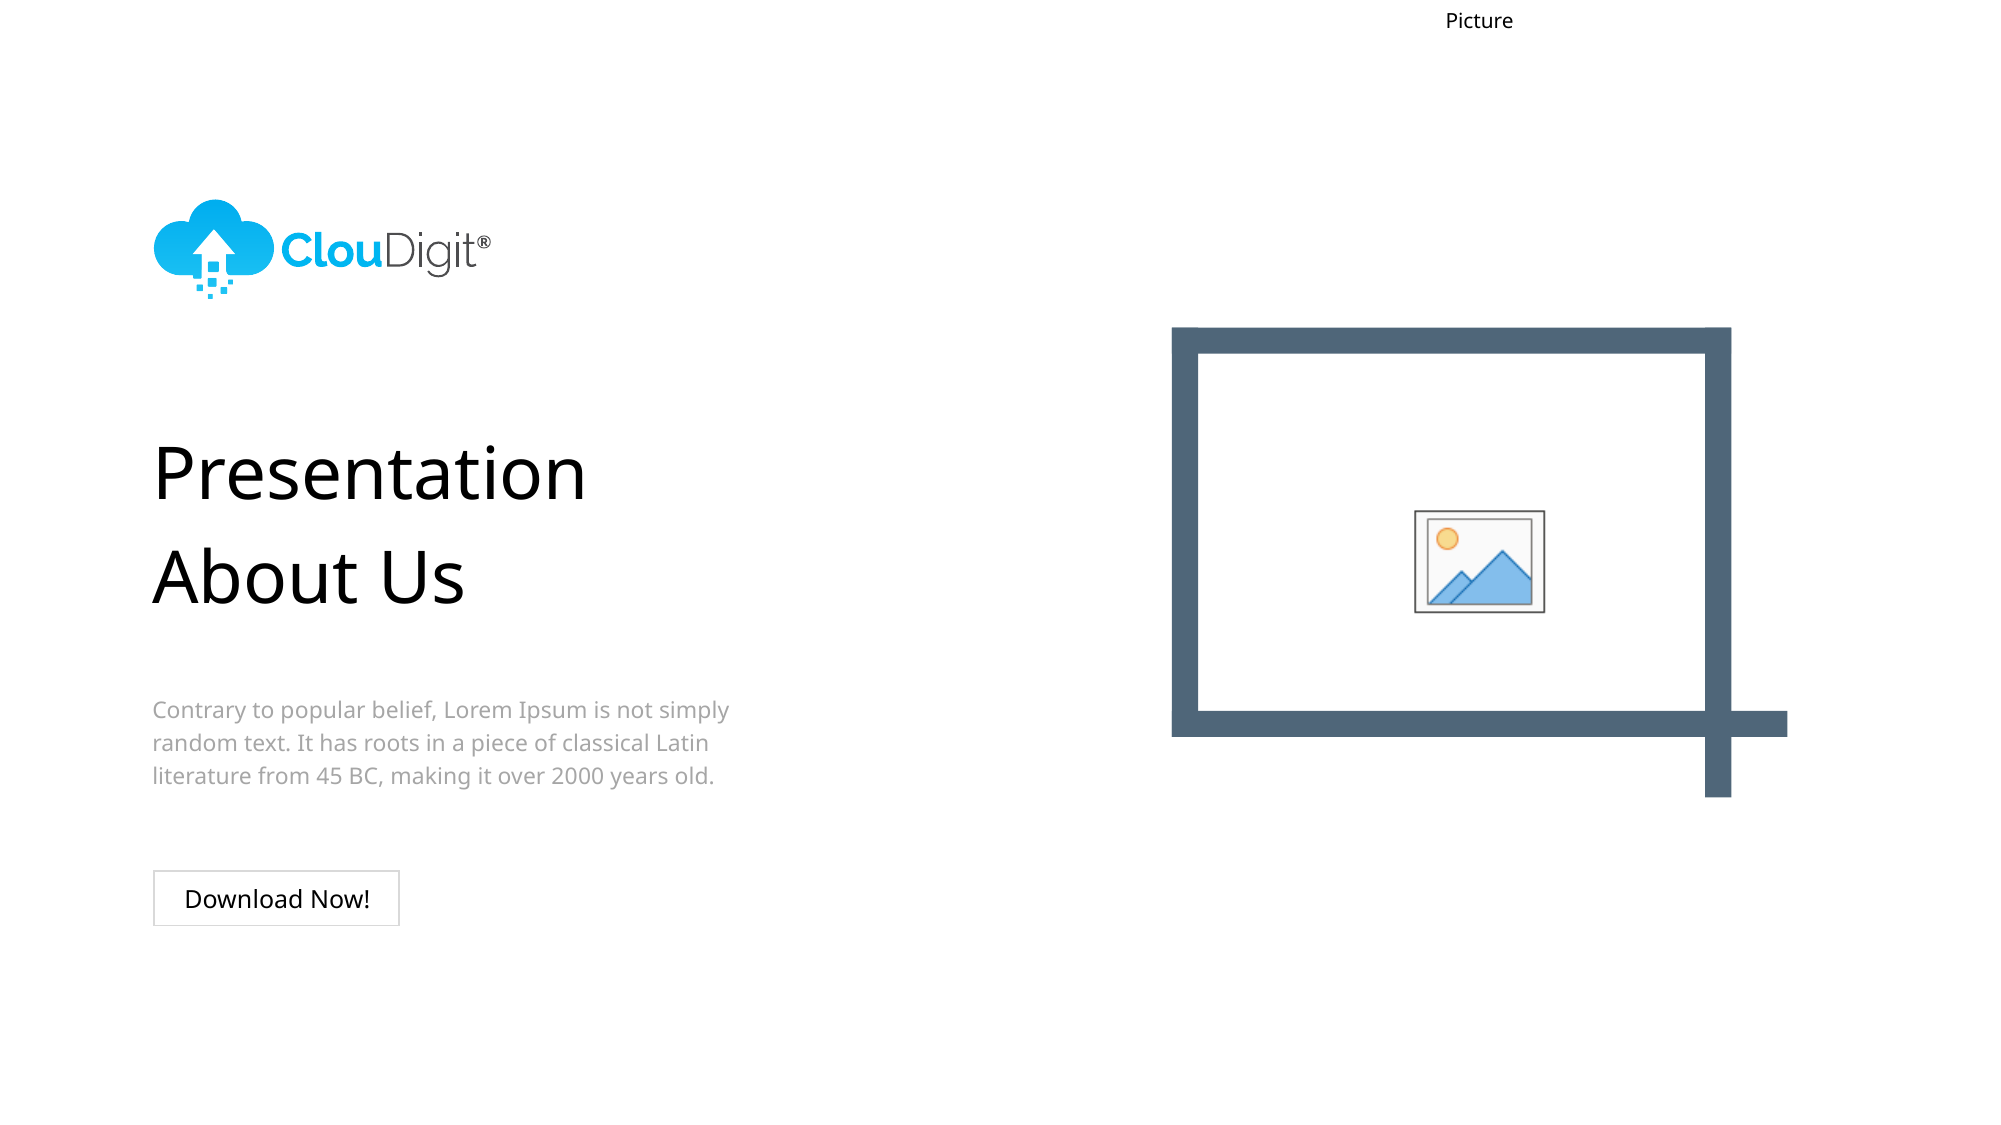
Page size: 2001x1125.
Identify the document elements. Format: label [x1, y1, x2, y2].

text_box [137, 199, 824, 926]
picture [959, 0, 2000, 1125]
